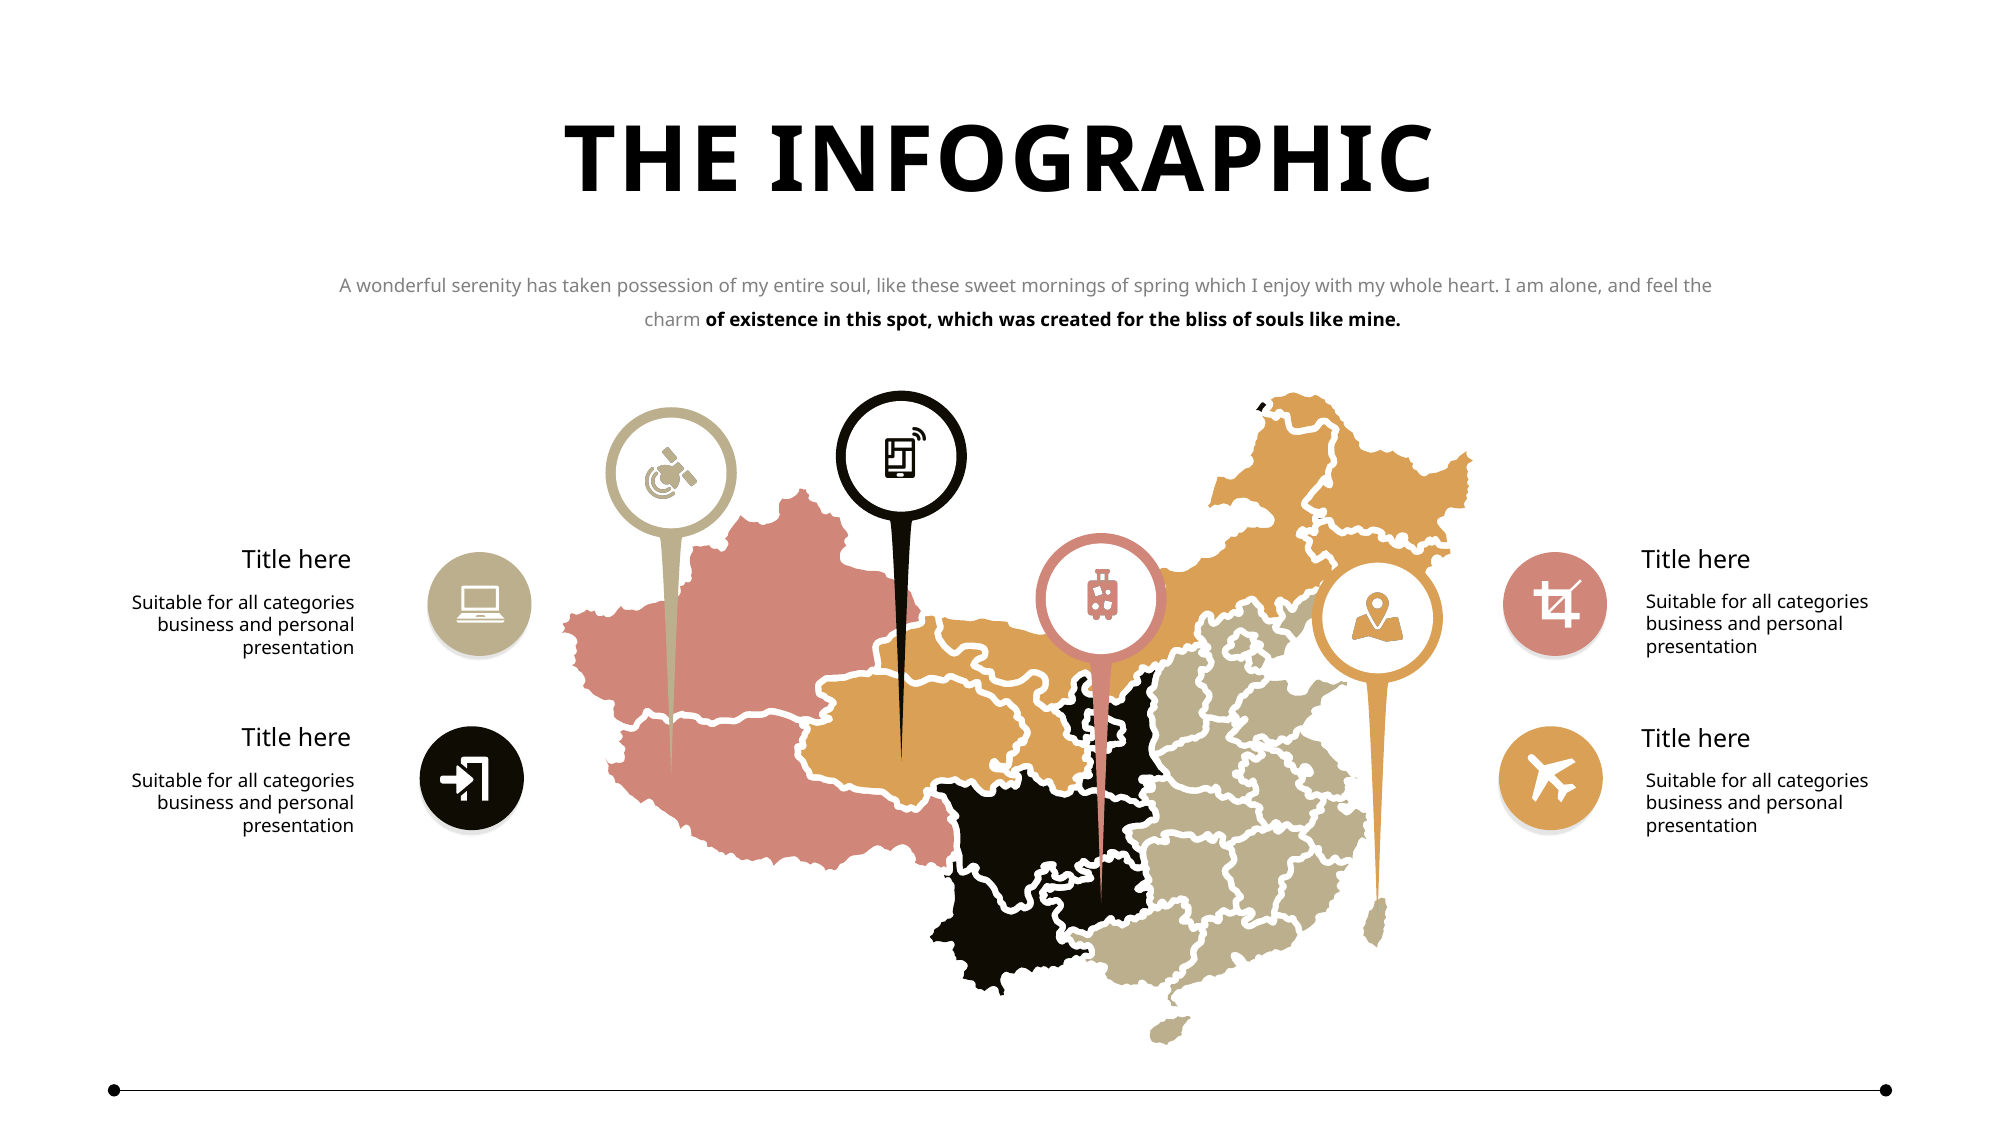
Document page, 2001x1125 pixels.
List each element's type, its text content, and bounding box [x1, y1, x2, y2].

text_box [1623, 715, 1927, 845]
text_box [73, 536, 370, 667]
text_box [1503, 552, 1607, 656]
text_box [419, 726, 524, 831]
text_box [73, 714, 369, 845]
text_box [1623, 536, 1927, 666]
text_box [1498, 726, 1603, 831]
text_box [427, 552, 532, 656]
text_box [561, 390, 1473, 1046]
text_box THE INFOGRAPHIC [548, 92, 1452, 217]
text_box A wonderful serenity has taken possession of my entire soul, like these sweet mornings of spring which I enjoy with my whole heart. I am alone, and feel the charm of existence in this spot, which was created for the bliss of souls like mine. [314, 255, 1736, 338]
